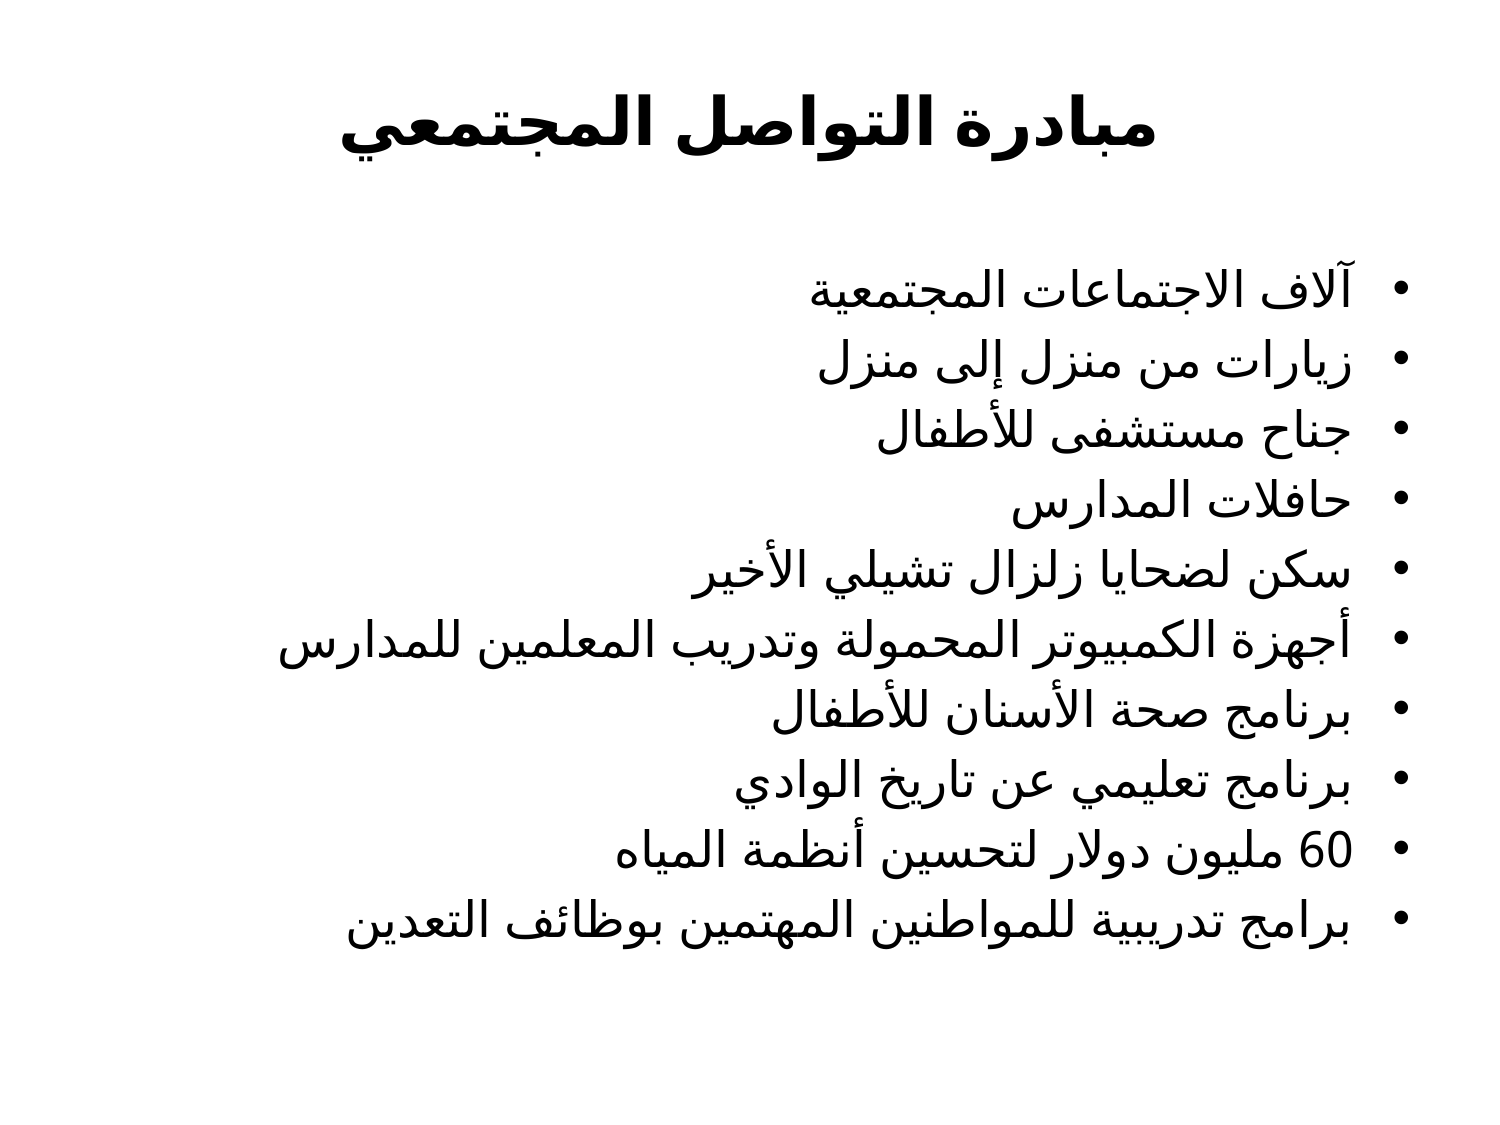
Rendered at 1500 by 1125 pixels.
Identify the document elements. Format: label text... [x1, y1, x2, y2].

list آلاف الاجتماعات المجتمعية زيارات من منزل إلى منزل جناح مستشفى للأطفال حافلات المدارس سكن لضحايا زلزال تشيلي الأخير أجهزة الكمبيوتر المحمولة وتدريب المعلمين للمدارس برنامج صحة الأسنان للأطفال برنامج تعليمي عن تاريخ الوادي 60 مليون دولار لتحسين أنظمة المياه برامج تدريبية للمواطنين المهتمين بوظائف التعدين [75, 249, 1425, 1125]
title مبادرة التواصل المجتمعي [75, 24, 1425, 213]
